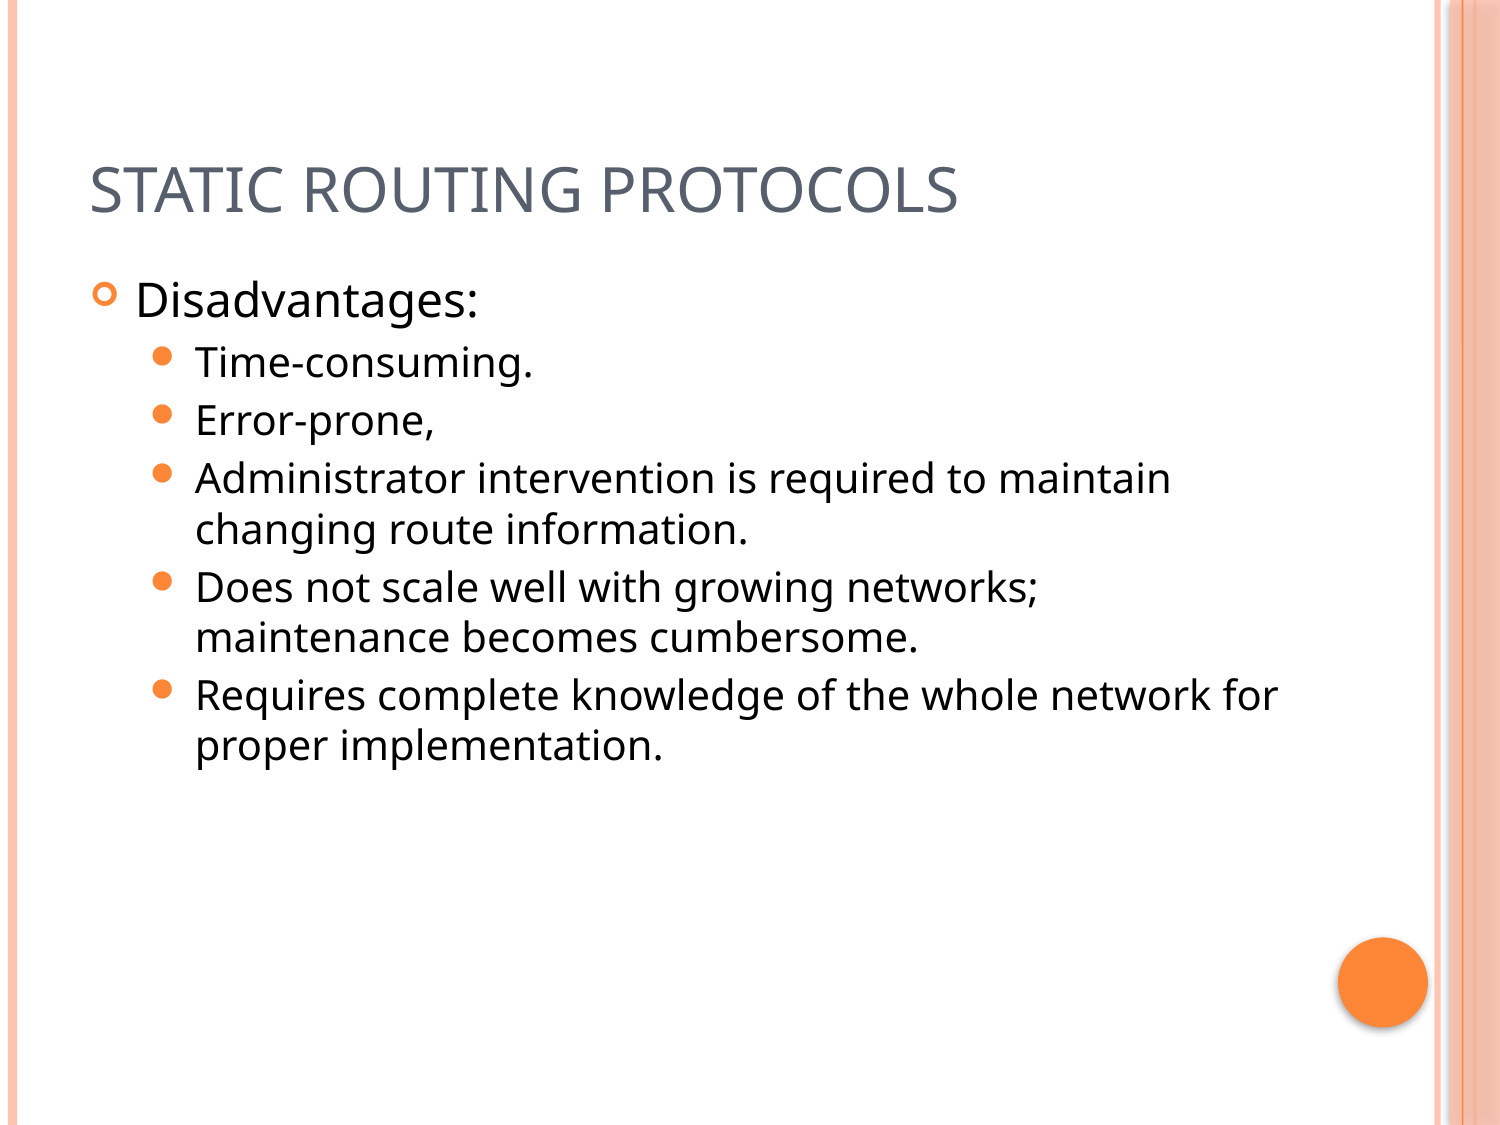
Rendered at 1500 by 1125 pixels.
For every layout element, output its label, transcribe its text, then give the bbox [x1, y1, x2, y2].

list Disadvantages: Time-consuming. Error-prone, Administrator intervention is required to maintain changing route information. Does not scale well with growing networks; maintenance becomes cumbersome. Requires complete knowledge of the whole network for proper implementation. [75, 262, 1300, 1062]
title Static Routing Protocols [75, 45, 1300, 233]
